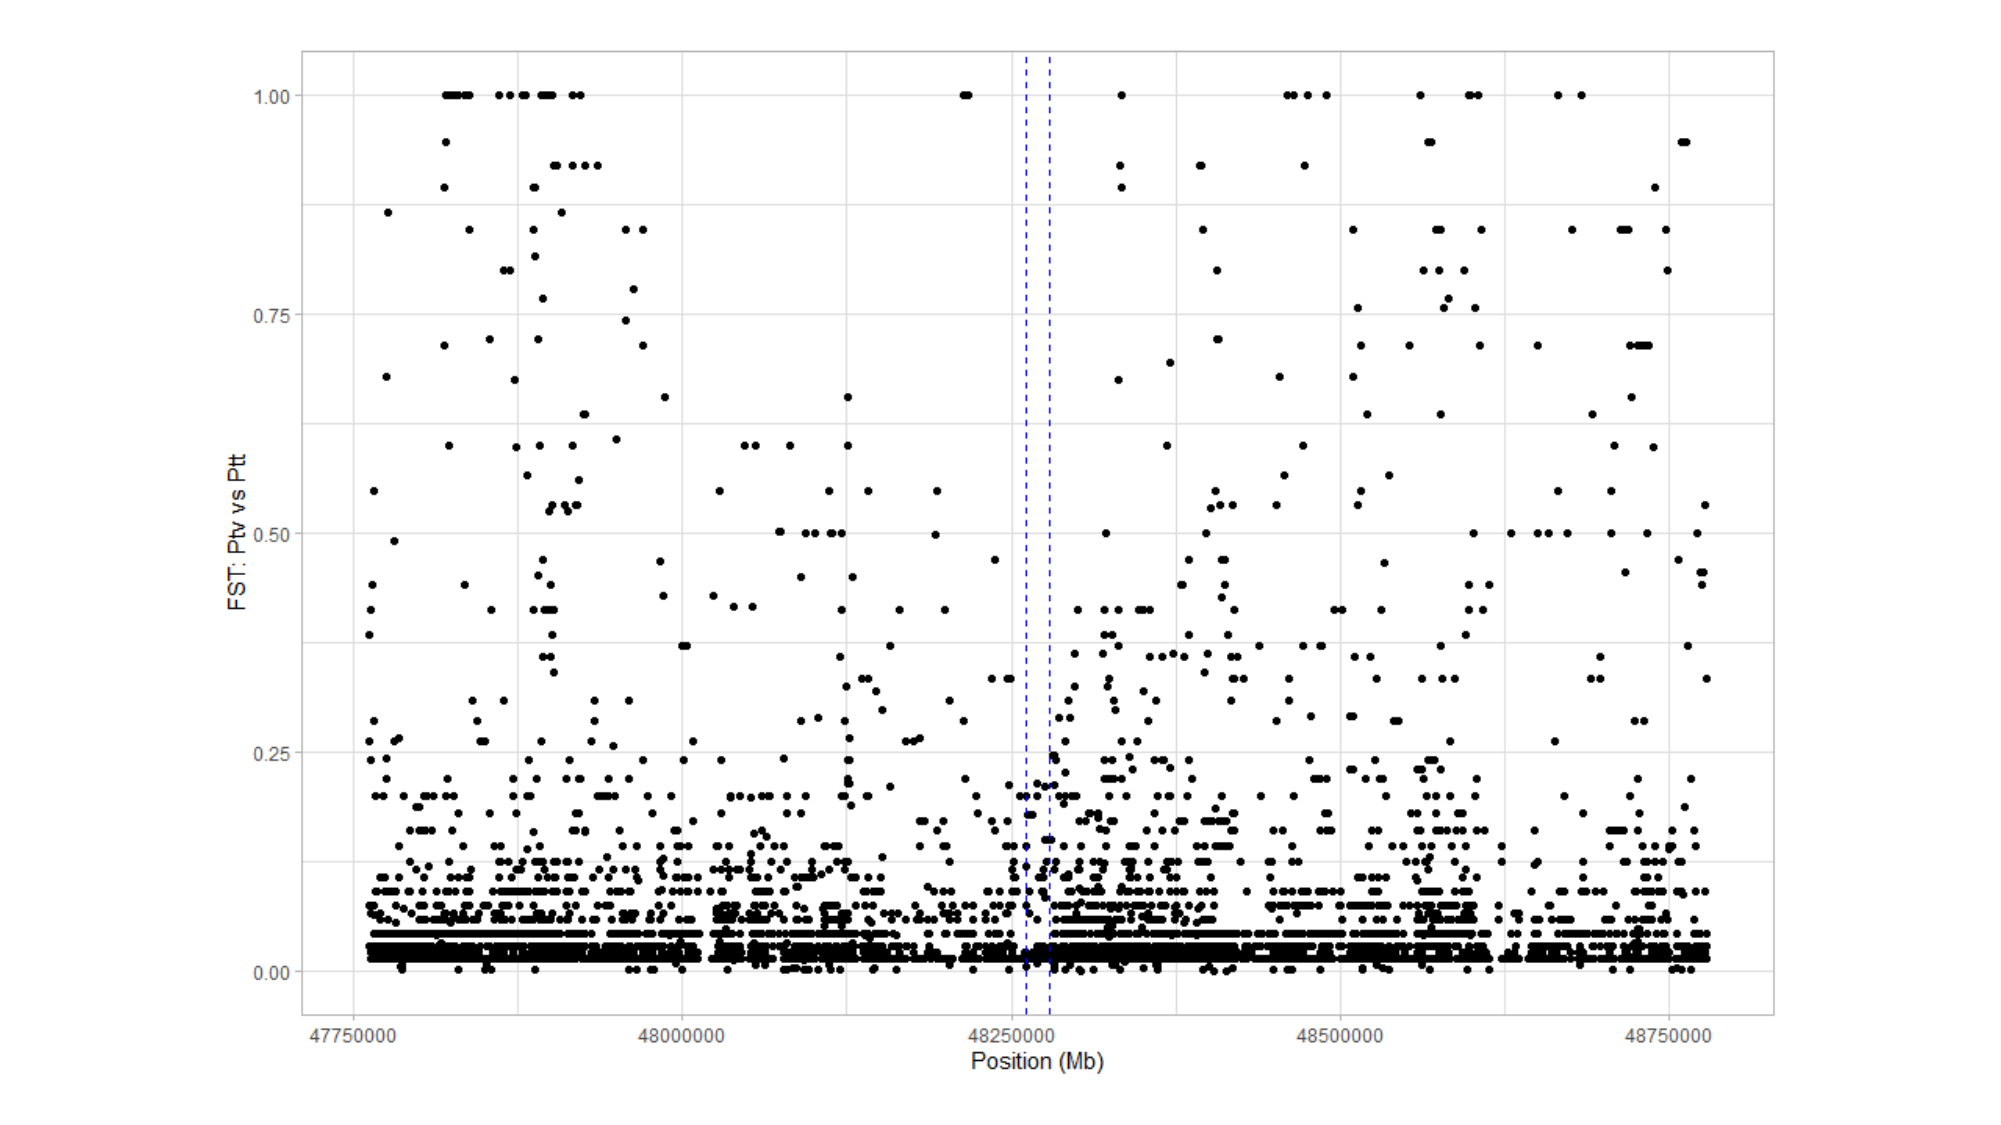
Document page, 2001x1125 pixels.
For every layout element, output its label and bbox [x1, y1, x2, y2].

picture [214, 40, 1786, 1085]
